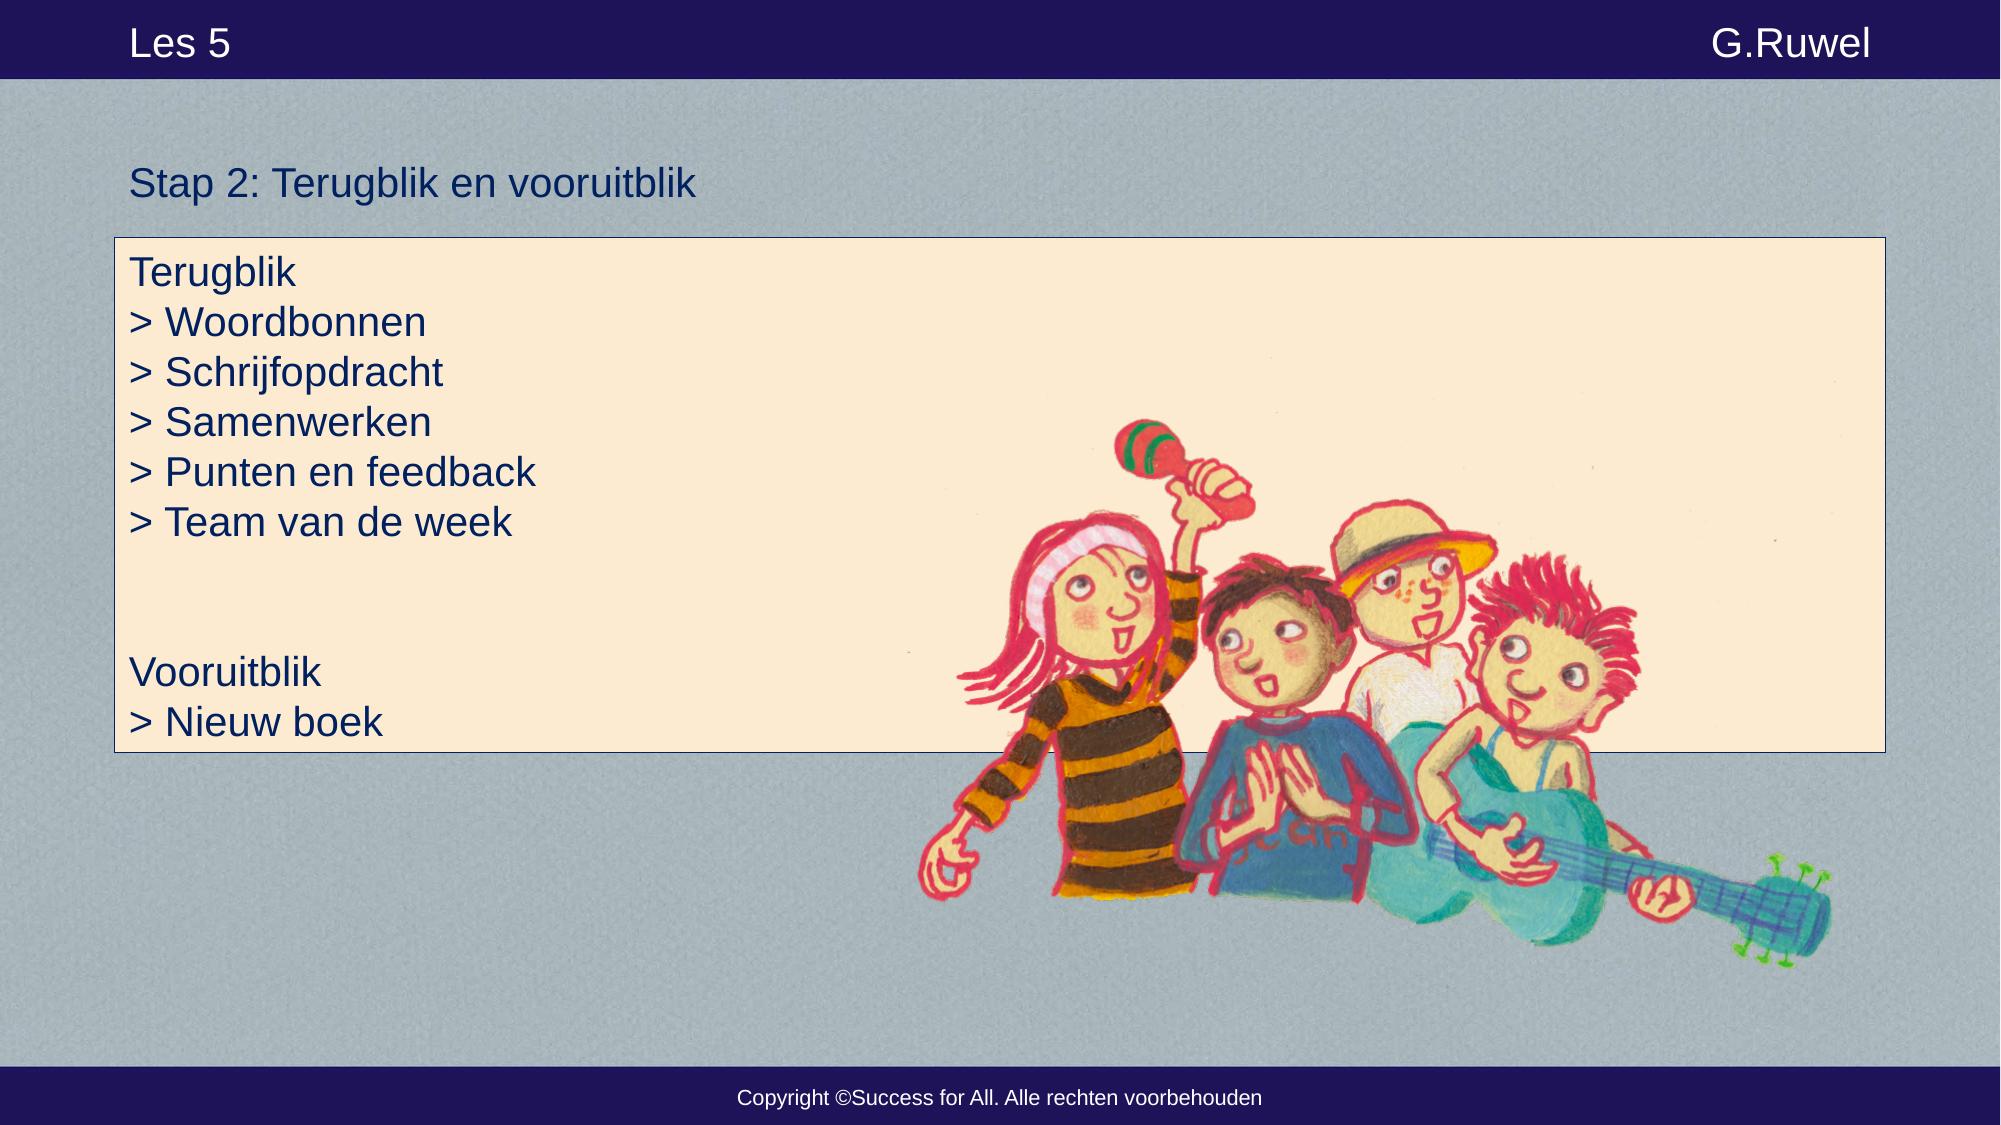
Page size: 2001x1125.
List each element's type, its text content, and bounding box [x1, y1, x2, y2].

text_box Les 5 [114, 8, 354, 73]
text_box G.Ruwel [999, 8, 1886, 73]
text_box Copyright ©Success for All. Alle rechten voorbehouden [0, 1076, 2000, 1125]
text_box Terugblik > Woordbonnen > Schrijfopdracht > Samenwerken > Punten en feedback > Team van de week Vooruitblik > Nieuw boek [114, 237, 1886, 753]
text_box Stap 2: Terugblik en vooruitblik [113, 148, 1635, 214]
picture [0, 0, 2001, 1125]
